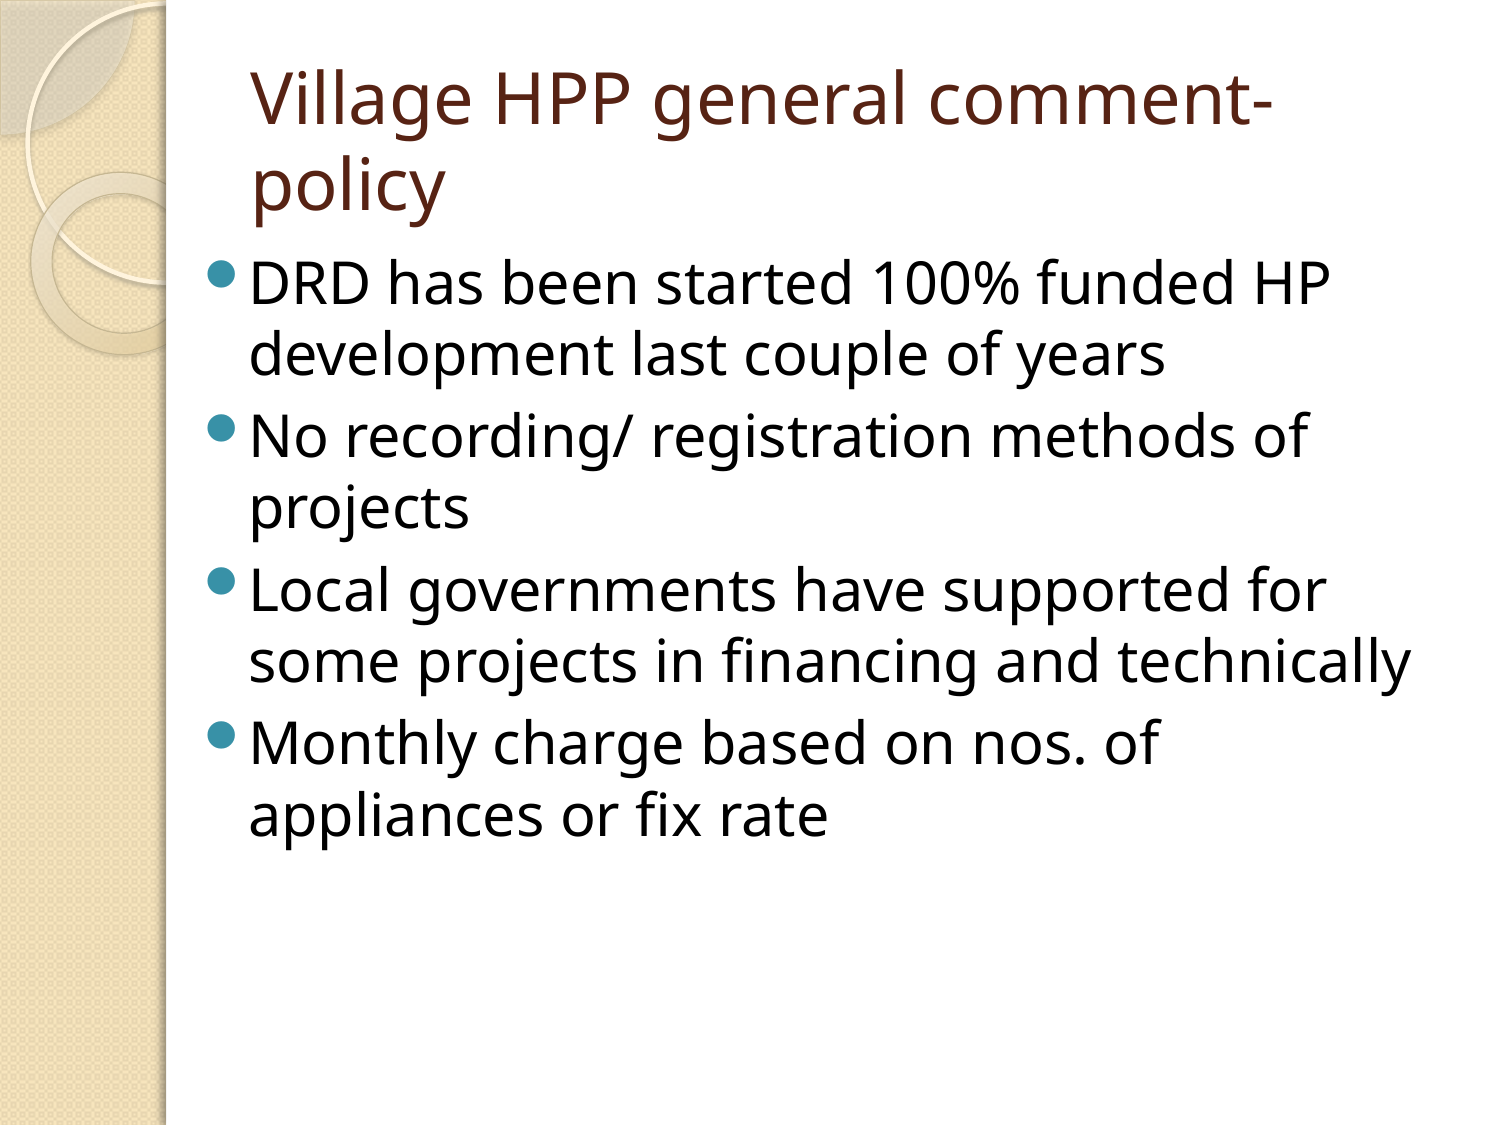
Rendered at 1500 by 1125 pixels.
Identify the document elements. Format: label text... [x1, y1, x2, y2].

title Village HPP general comment- policy [235, 45, 1466, 233]
list DRD has been started 100% funded HP development last couple of years No recording/ registration methods of projects Local governments have supported for some projects in financing and technically Monthly charge based on nos. of appliances or fix rate [175, 237, 1466, 1025]
